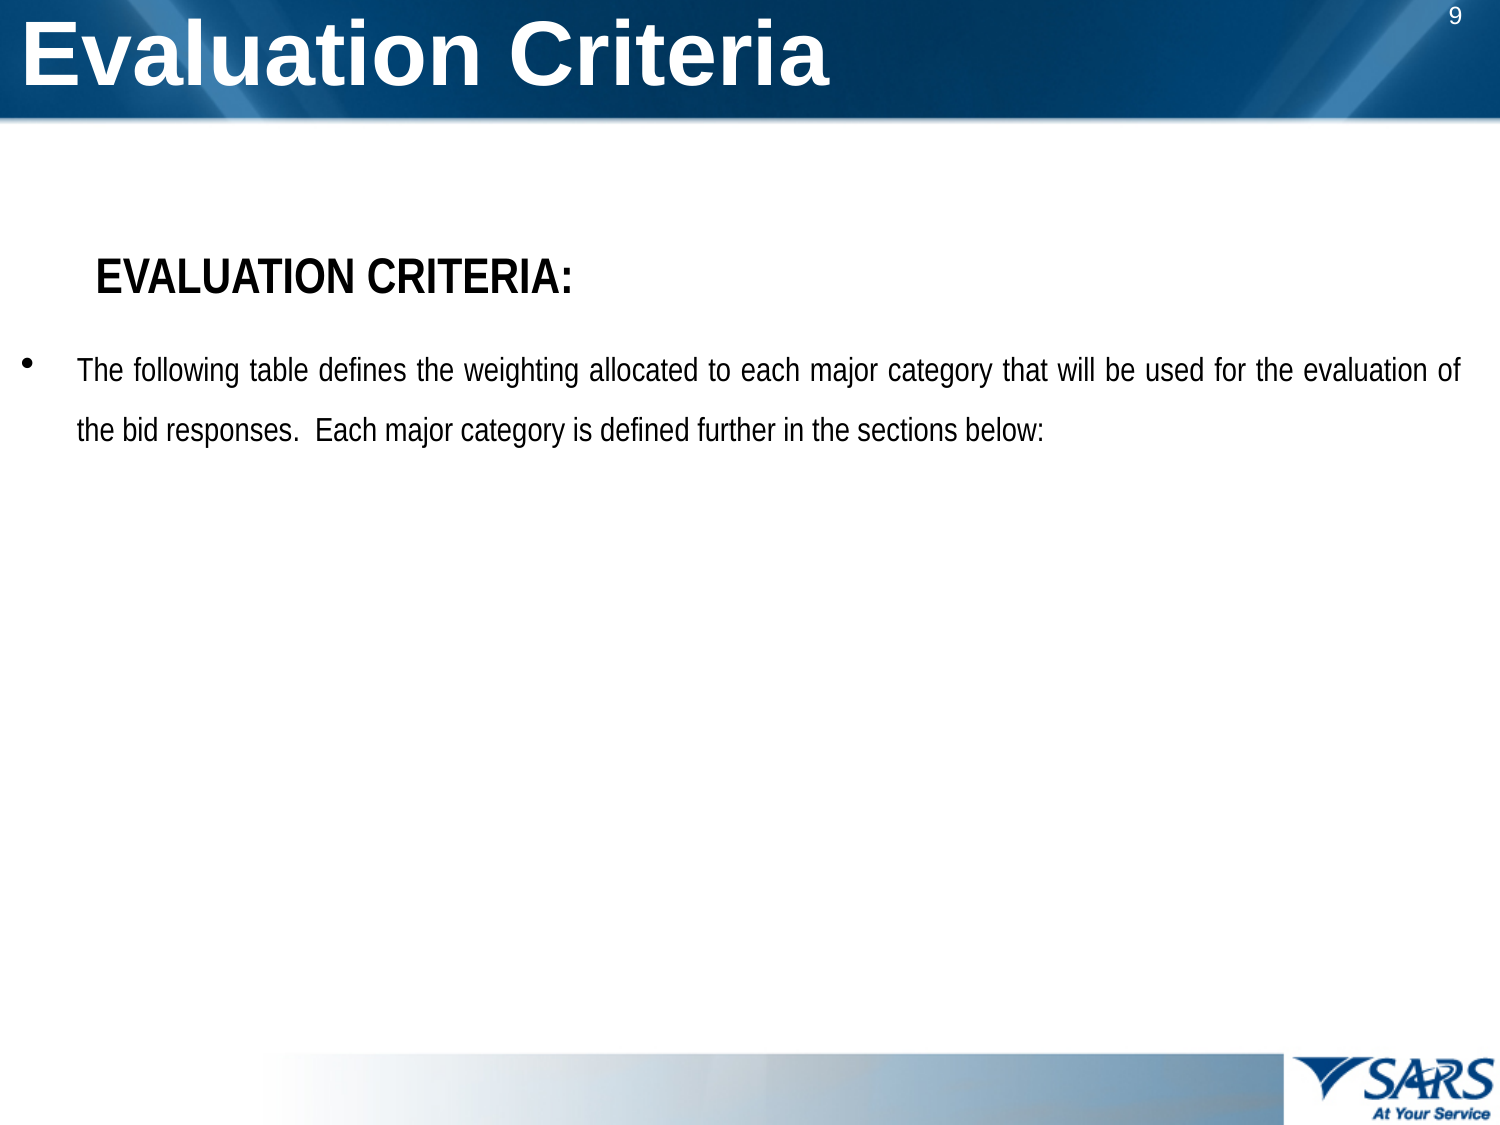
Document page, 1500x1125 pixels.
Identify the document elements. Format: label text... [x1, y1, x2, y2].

picture [0, 0, 1500, 1125]
list EVALUATION CRITERIA: The following table defines the weighting allocated to each major category that will be used for the evaluation of the bid responses. Each major category is defined further in the sections below: [20, 212, 1464, 517]
slide_number 9 [1448, 0, 1463, 30]
title Evaluation Criteria [19, 9, 1463, 105]
